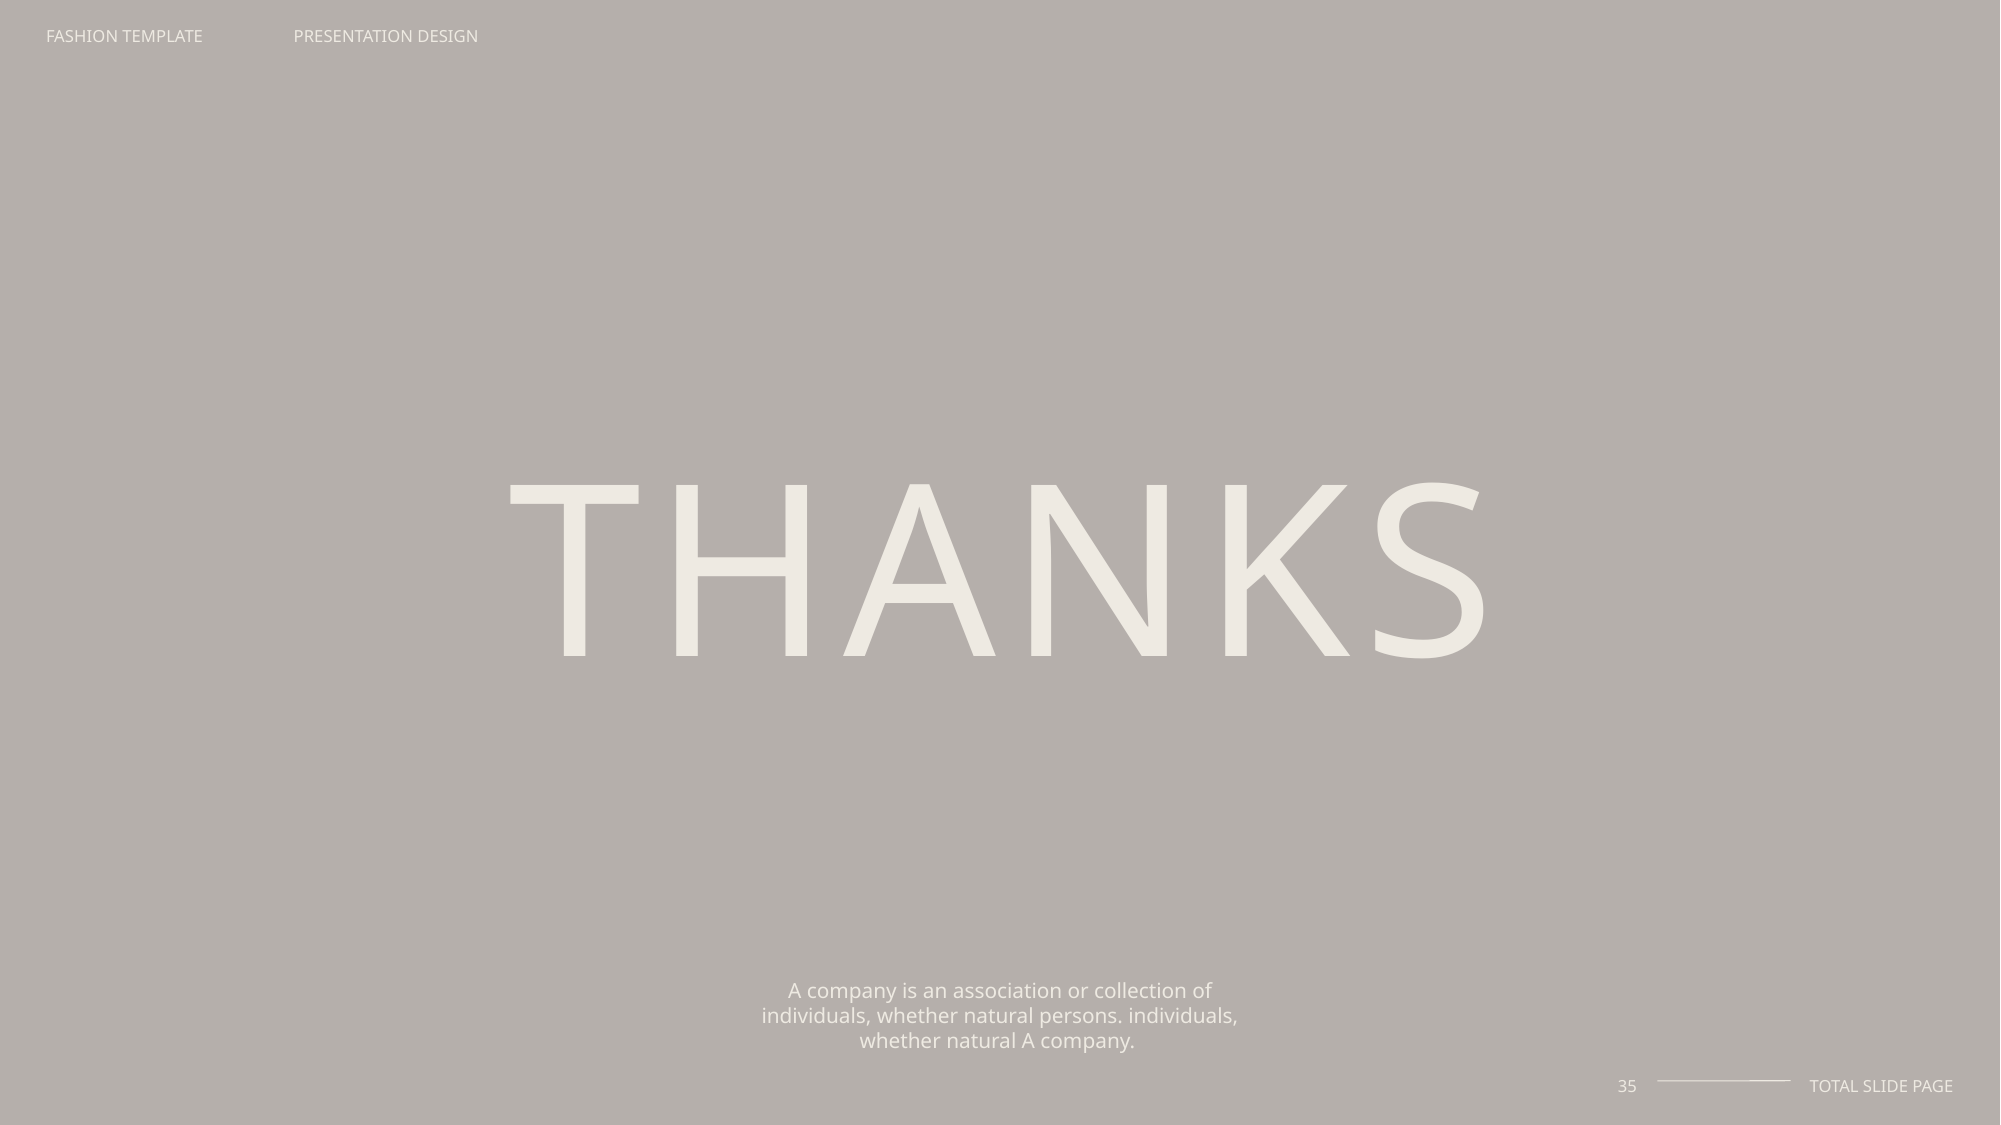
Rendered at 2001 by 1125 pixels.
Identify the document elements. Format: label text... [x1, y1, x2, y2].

text_box FASHION TEMPLATE [31, 18, 227, 67]
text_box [1603, 1058, 1982, 1117]
text_box THANKS [1236, 409, 1513, 712]
picture [766, 210, 1236, 917]
text_box THANKS [492, 409, 766, 712]
text_box A company is an association or collection of individuals, whether natural persons. individuals, whether natural A company. [721, 970, 1279, 1058]
text_box PRESENTATION DESIGN [268, 18, 494, 67]
